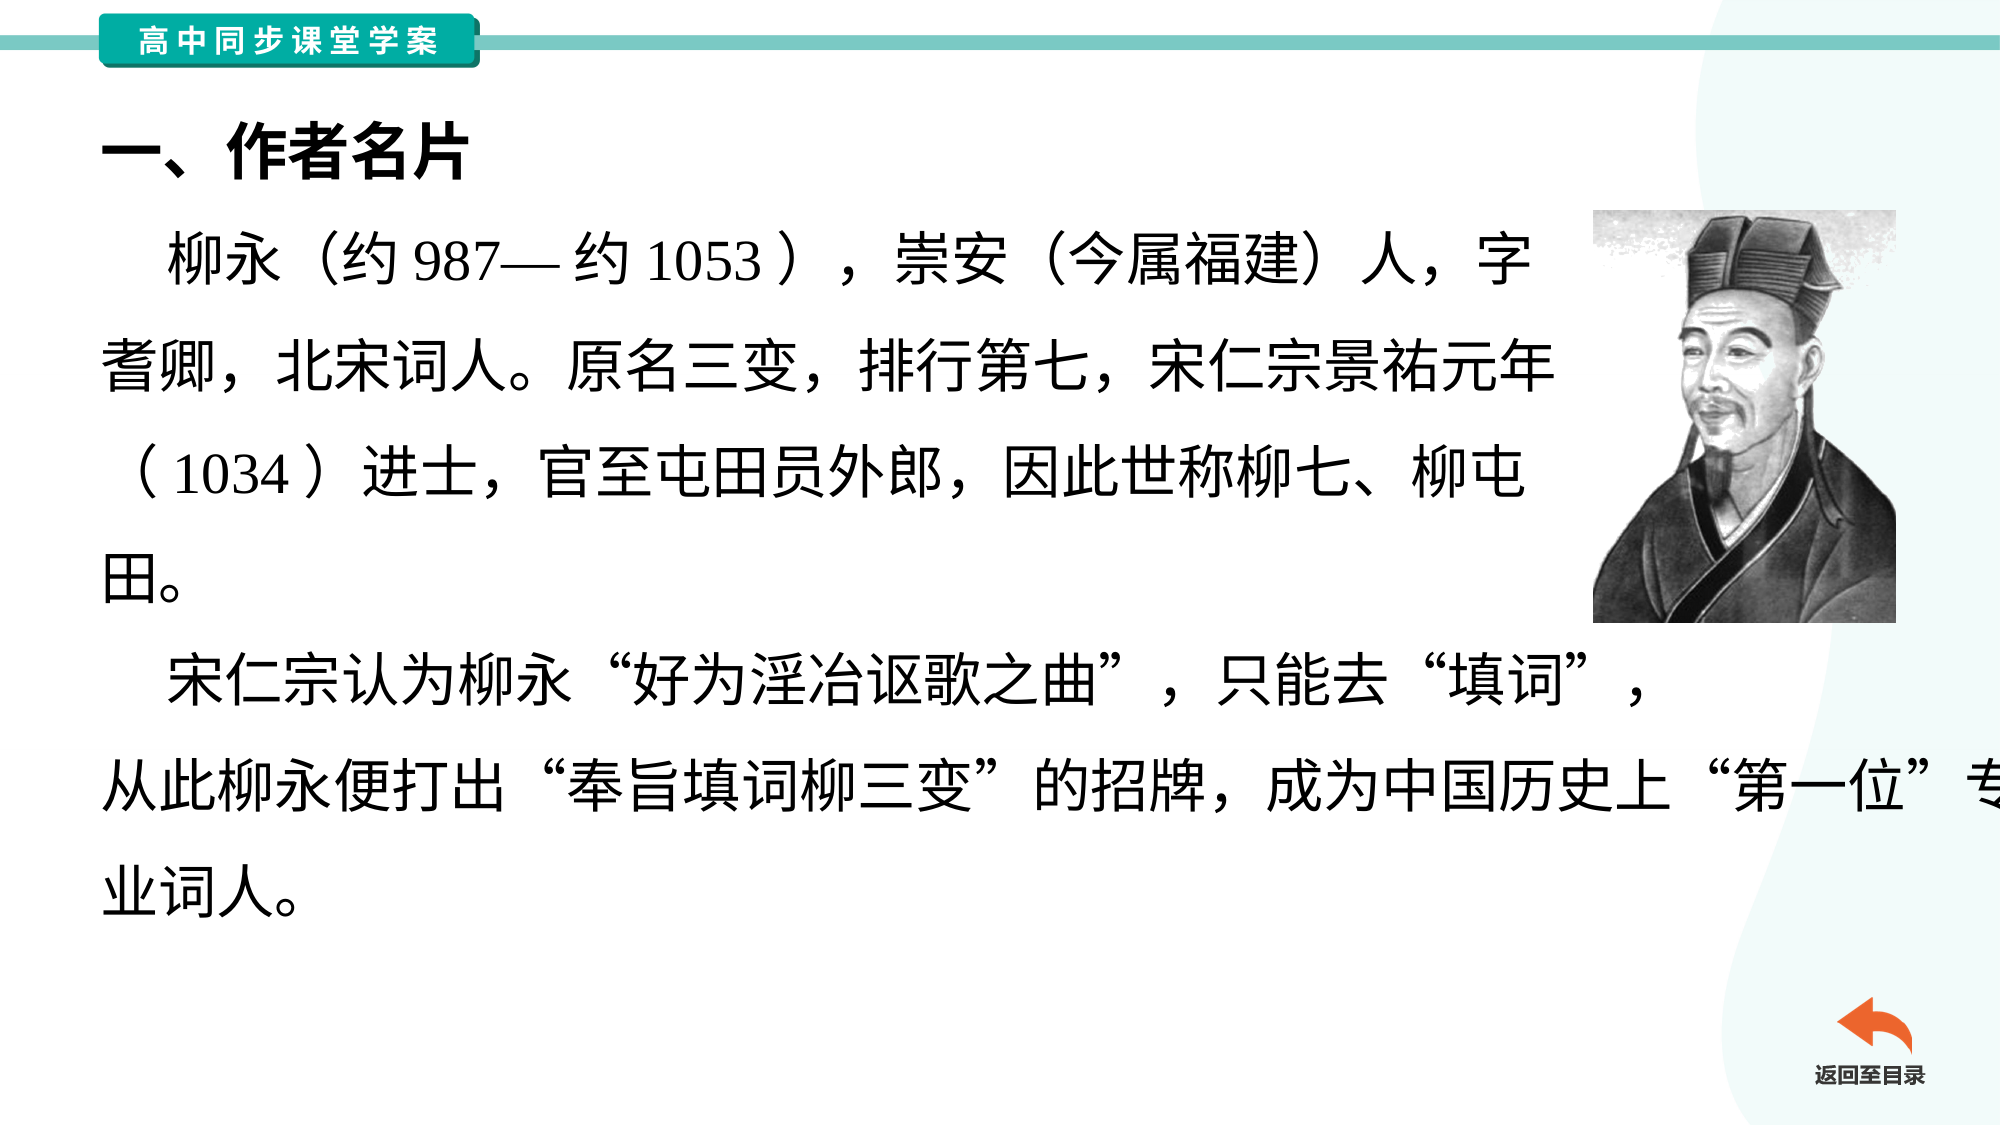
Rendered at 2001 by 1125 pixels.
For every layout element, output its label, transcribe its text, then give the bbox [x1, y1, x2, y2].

text_box 一、作者名片 [100, 76, 1899, 248]
text_box 从此柳永便打出“奉旨填词柳三变”的招牌，成为中国历史上“第一位”专 业词人。 [100, 712, 1900, 925]
text_box 柳永（约987—约1053），崇安（今属福建）人，字 耆卿，北宋词人。原名三变，排行第七，宋仁宗景祐元年 （1034）进士，官至屯田员外郎，因此世称柳七、柳屯 田。 宋仁宗认为柳永“好为淫冶讴歌之曲”，只能去“填词”， [100, 186, 1575, 702]
picture [0, 0, 2000, 1125]
